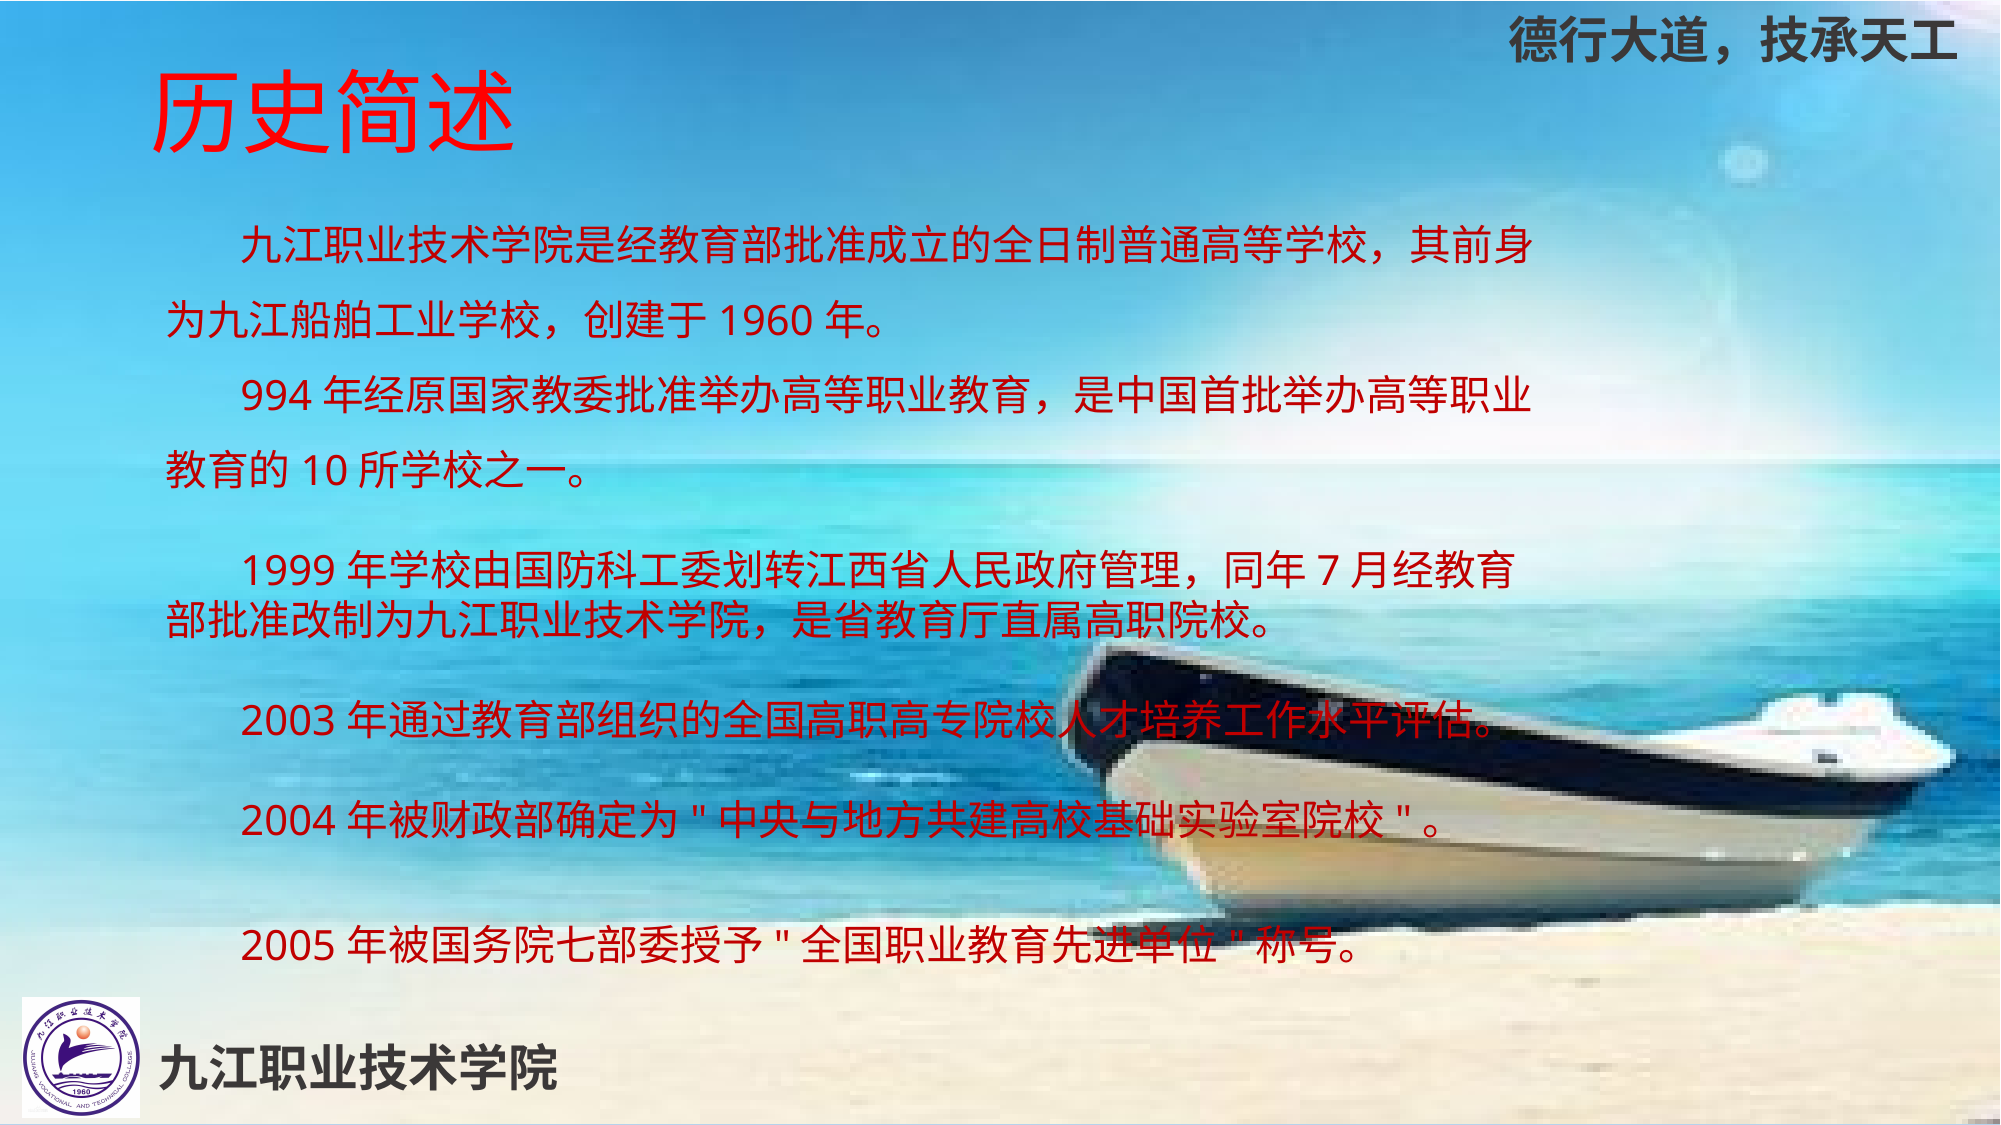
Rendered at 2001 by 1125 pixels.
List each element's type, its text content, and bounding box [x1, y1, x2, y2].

footer 九江职业技术学院 [98, 1042, 619, 1103]
picture [0, 1, 2000, 1124]
text_box 九江职业技术学院是经教育部批准成立的全日制普通高等学校，其前身为九江船舶工业学校，创建于1960年。 994年经原国家教委批准举办高等职业教育，是中国首批举办高等职业教育的10所学校之一。 1999年学校由国防科工委划转江西省人民政府管理，同年7月经教育部批准改制为九江职业技术学院，是省教育厅直属高职院校。 2003年通过教育部组织的全国高职高专院校人才培养工作水平评估。 2004年被财政部确定为"中央与地方共建高校基础实验室院校"。 2005年被国务院七部委授予"全国职业教育先进单位"称号。 [150, 186, 1570, 1077]
title 历史简述 [135, 59, 1192, 217]
